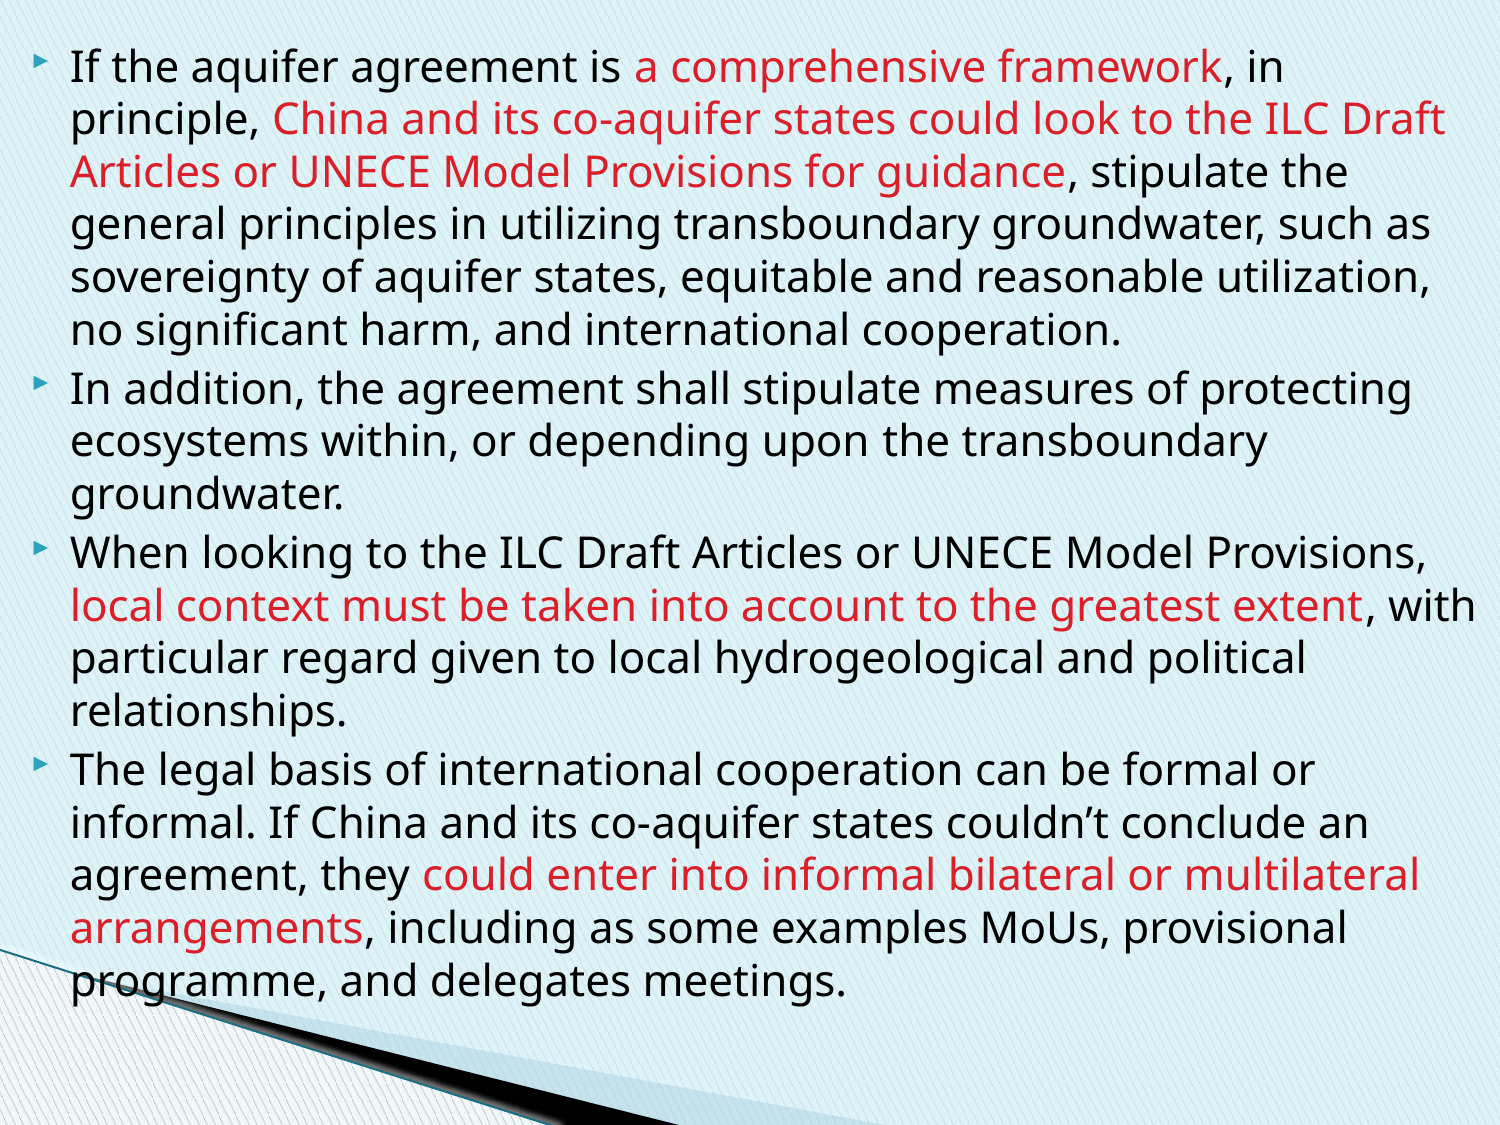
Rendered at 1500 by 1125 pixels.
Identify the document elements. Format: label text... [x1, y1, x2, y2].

list If the aquifer agreement is a comprehensive framework, in principle, China and its co-aquifer states could look to the ILC Draft Articles or UNECE Model Provisions for guidance, stipulate the general principles in utilizing transboundary groundwater, such as sovereignty of aquifer states, equitable and reasonable utilization, no significant harm, and international cooperation. In addition, the agreement shall stipulate measures of protecting ecosystems within, or depending upon the transboundary groundwater. When looking to the ILC Draft Articles or UNECE Model Provisions, local context must be taken into account to the greatest extent, with particular regard given to local hydrogeological and political relationships. The legal basis of international cooperation can be formal or informal. If China and its co-aquifer states couldn’t conclude an agreement, they could enter into informal bilateral or multilateral arrangements, including as some examples MoUs, provisional programme, and delegates meetings. [0, 30, 1500, 1024]
